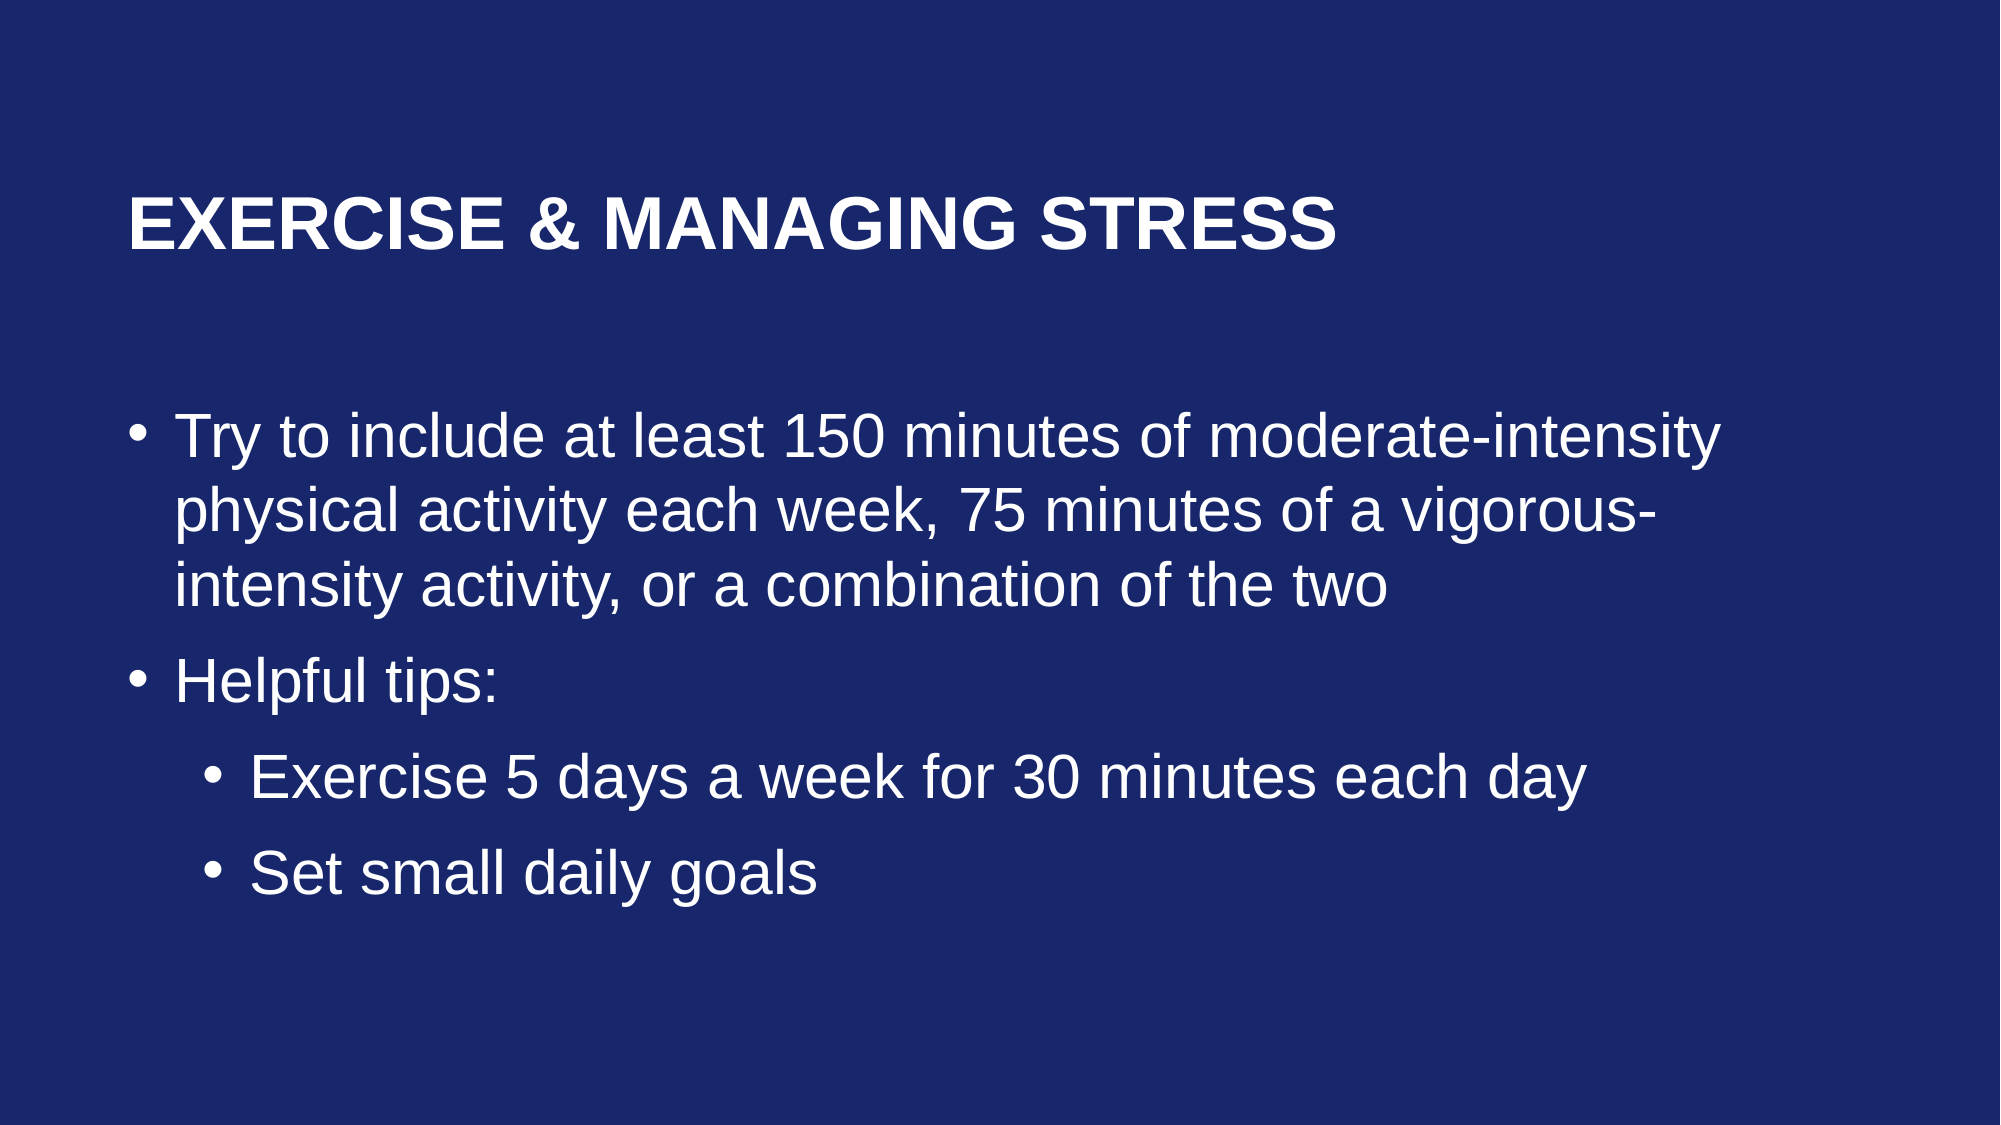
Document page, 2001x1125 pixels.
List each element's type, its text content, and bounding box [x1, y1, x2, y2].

title Exercise & Managing stress [112, 99, 1775, 339]
list Try to include at least 150 minutes of moderate-intensity physical activity each week, 75 minutes of a vigorous-intensity activity, or a combination of the two Helpful tips: Exercise 5 days a week for 30 minutes each day Set small daily goals [112, 351, 1775, 950]
